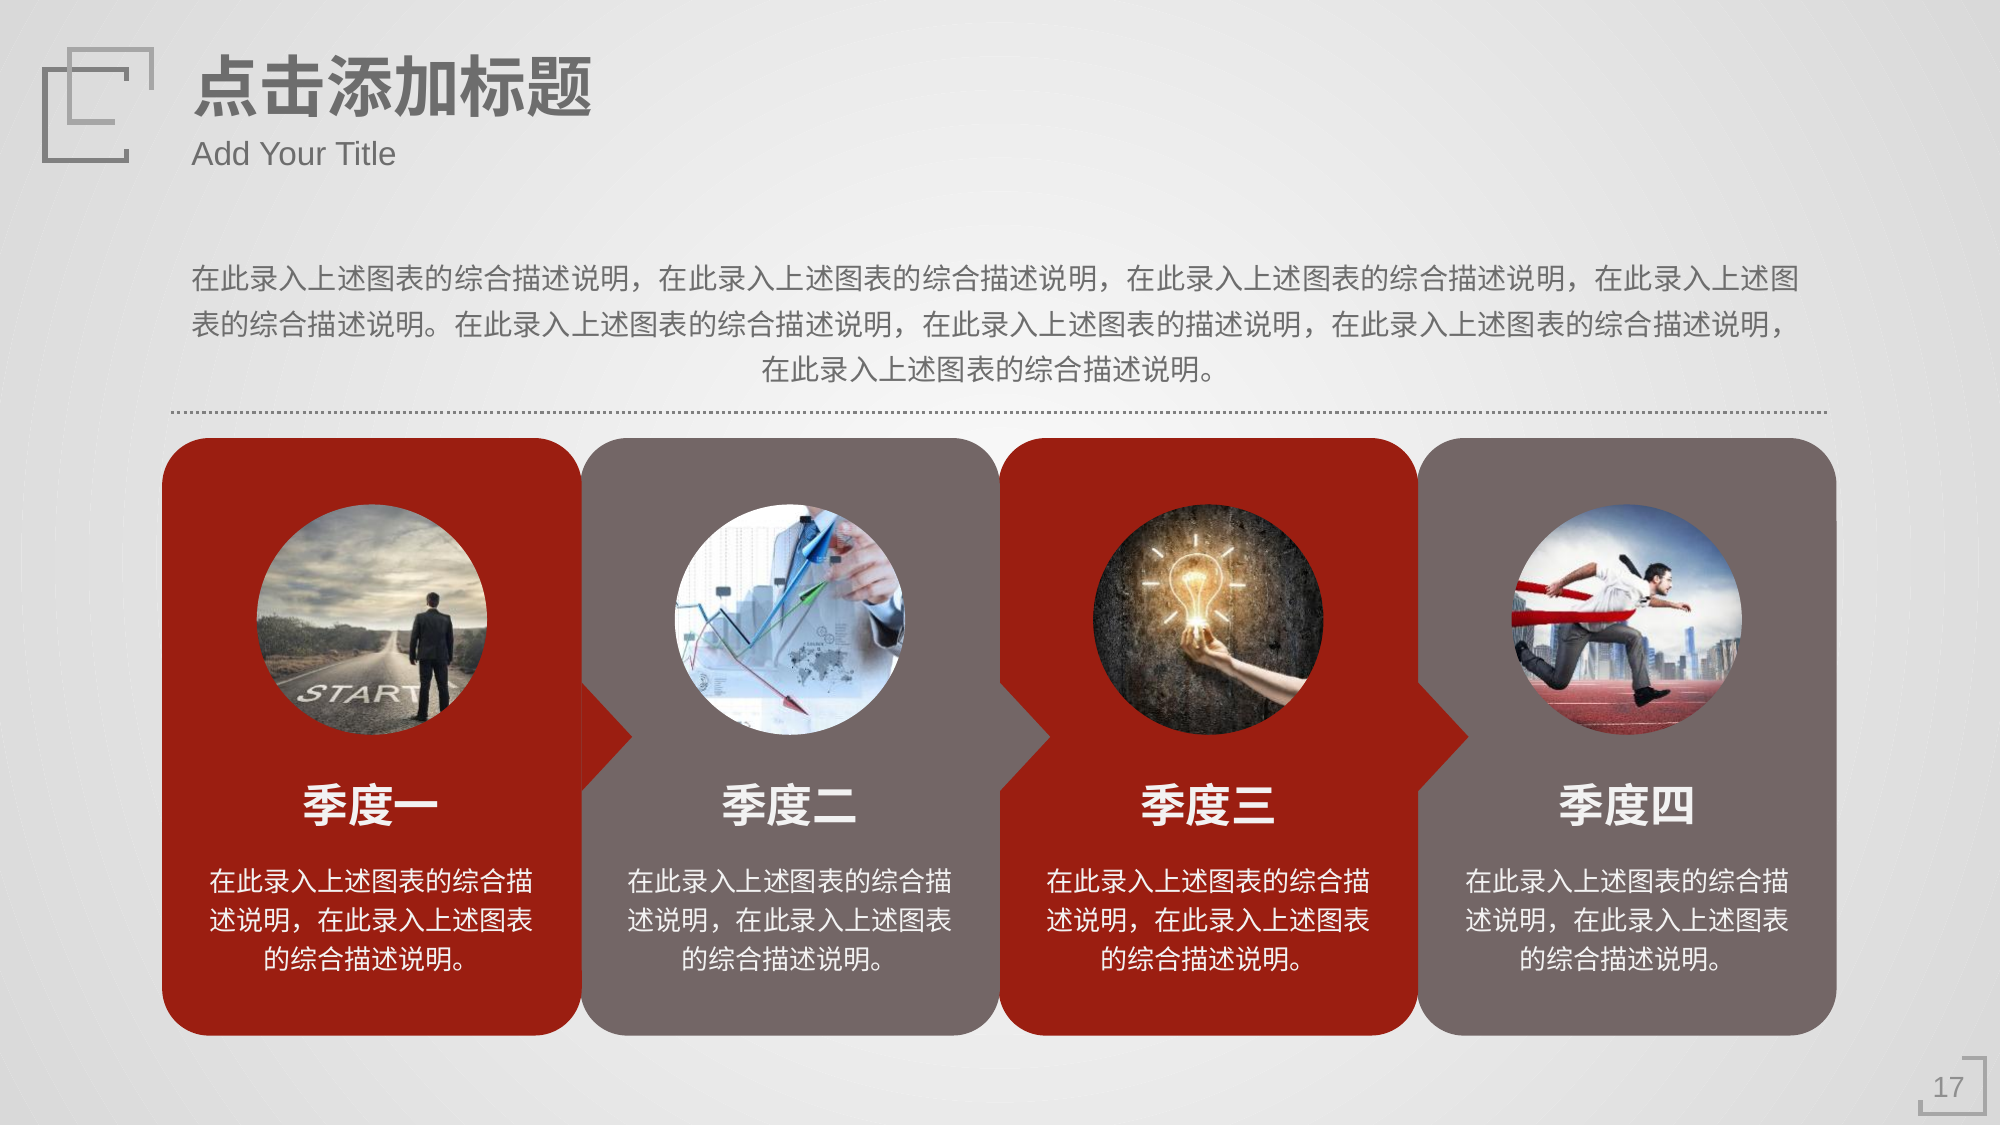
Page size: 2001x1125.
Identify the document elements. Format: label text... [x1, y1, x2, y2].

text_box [1469, 438, 1837, 1036]
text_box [162, 438, 633, 1036]
text_box 在此录入上述图表的综合描述说明，在此录入上述图表的综合描述说明，在此录入上述图表的综合描述说明，在此录入上述图表的综合描述说明。在此录入上述图表的综合描述说明，在此录入上述图表的描述说明，在此录入上述图表的综合描述说明，在此录入上述图表的综合描述说明。 [162, 242, 1829, 394]
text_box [633, 438, 1051, 1036]
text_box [1051, 438, 1469, 1036]
text_box Add Your Title [176, 124, 555, 180]
text_box 点击添加标题 [177, 36, 609, 132]
